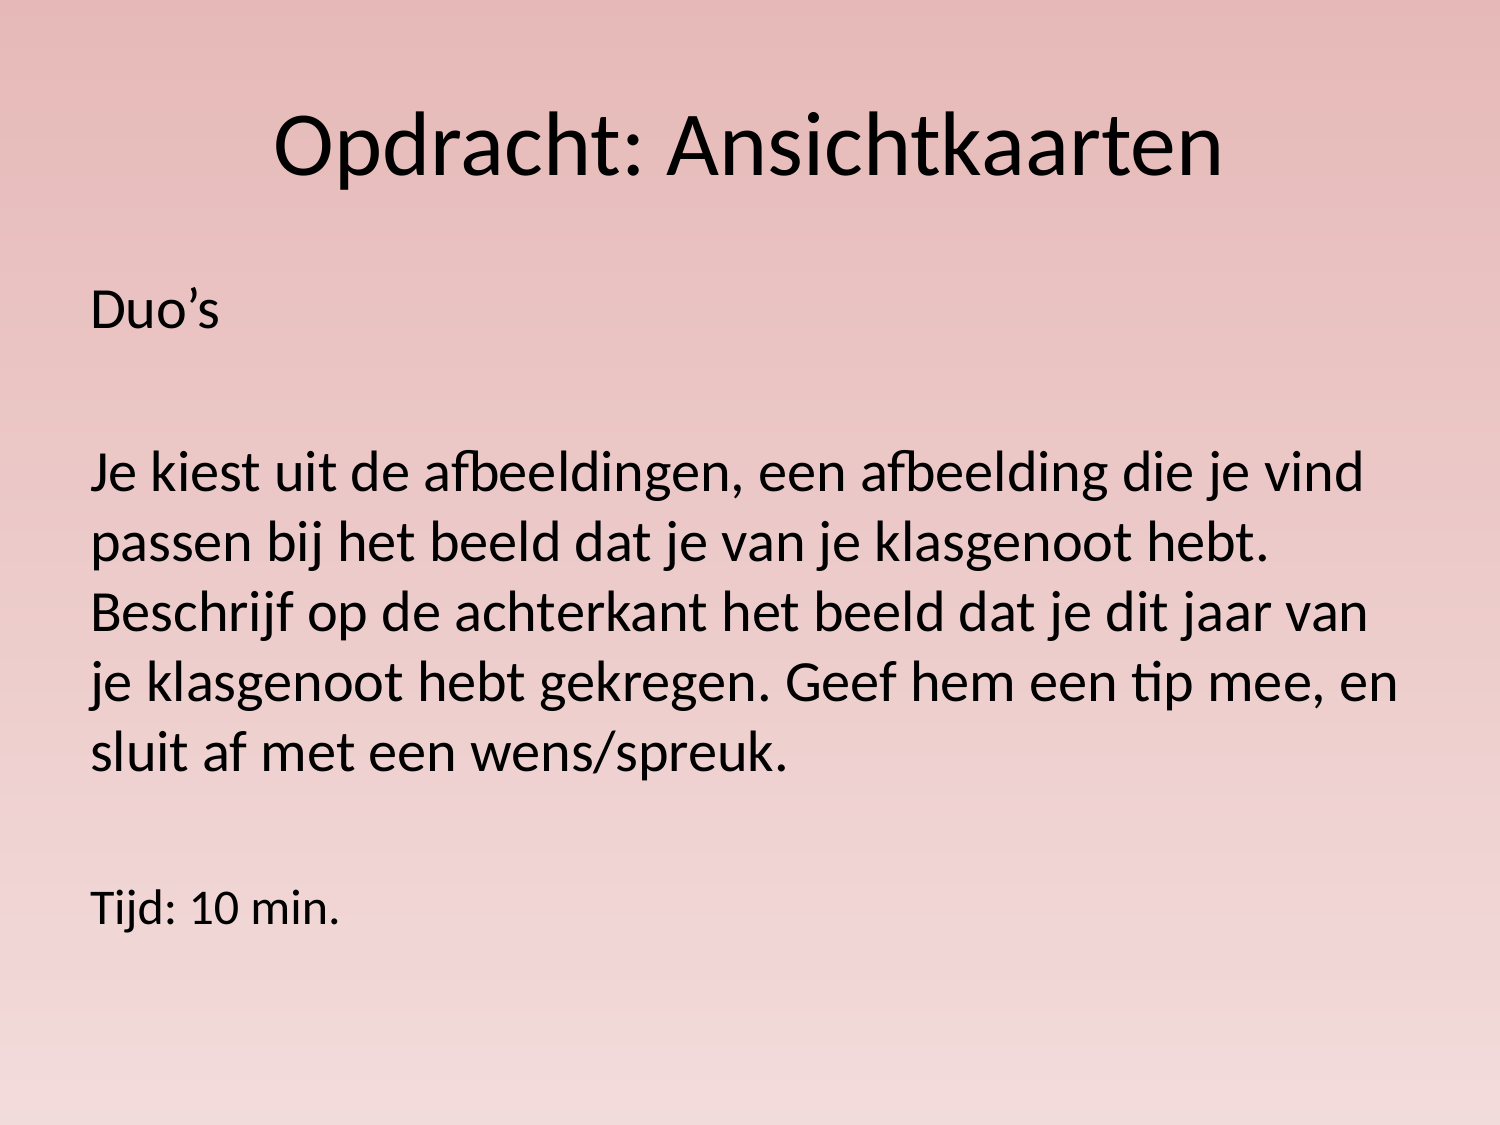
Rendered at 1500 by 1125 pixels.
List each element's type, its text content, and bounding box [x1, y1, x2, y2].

list Duo’s Je kiest uit de afbeeldingen, een afbeelding die je vind passen bij het beeld dat je van je klasgenoot hebt. Beschrijf op de achterkant het beeld dat je dit jaar van je klasgenoot hebt gekregen. Geef hem een tip mee, en sluit af met een wens/spreuk. Tijd: 10 min. [75, 262, 1425, 1005]
title Opdracht: Ansichtkaarten [75, 45, 1425, 233]
